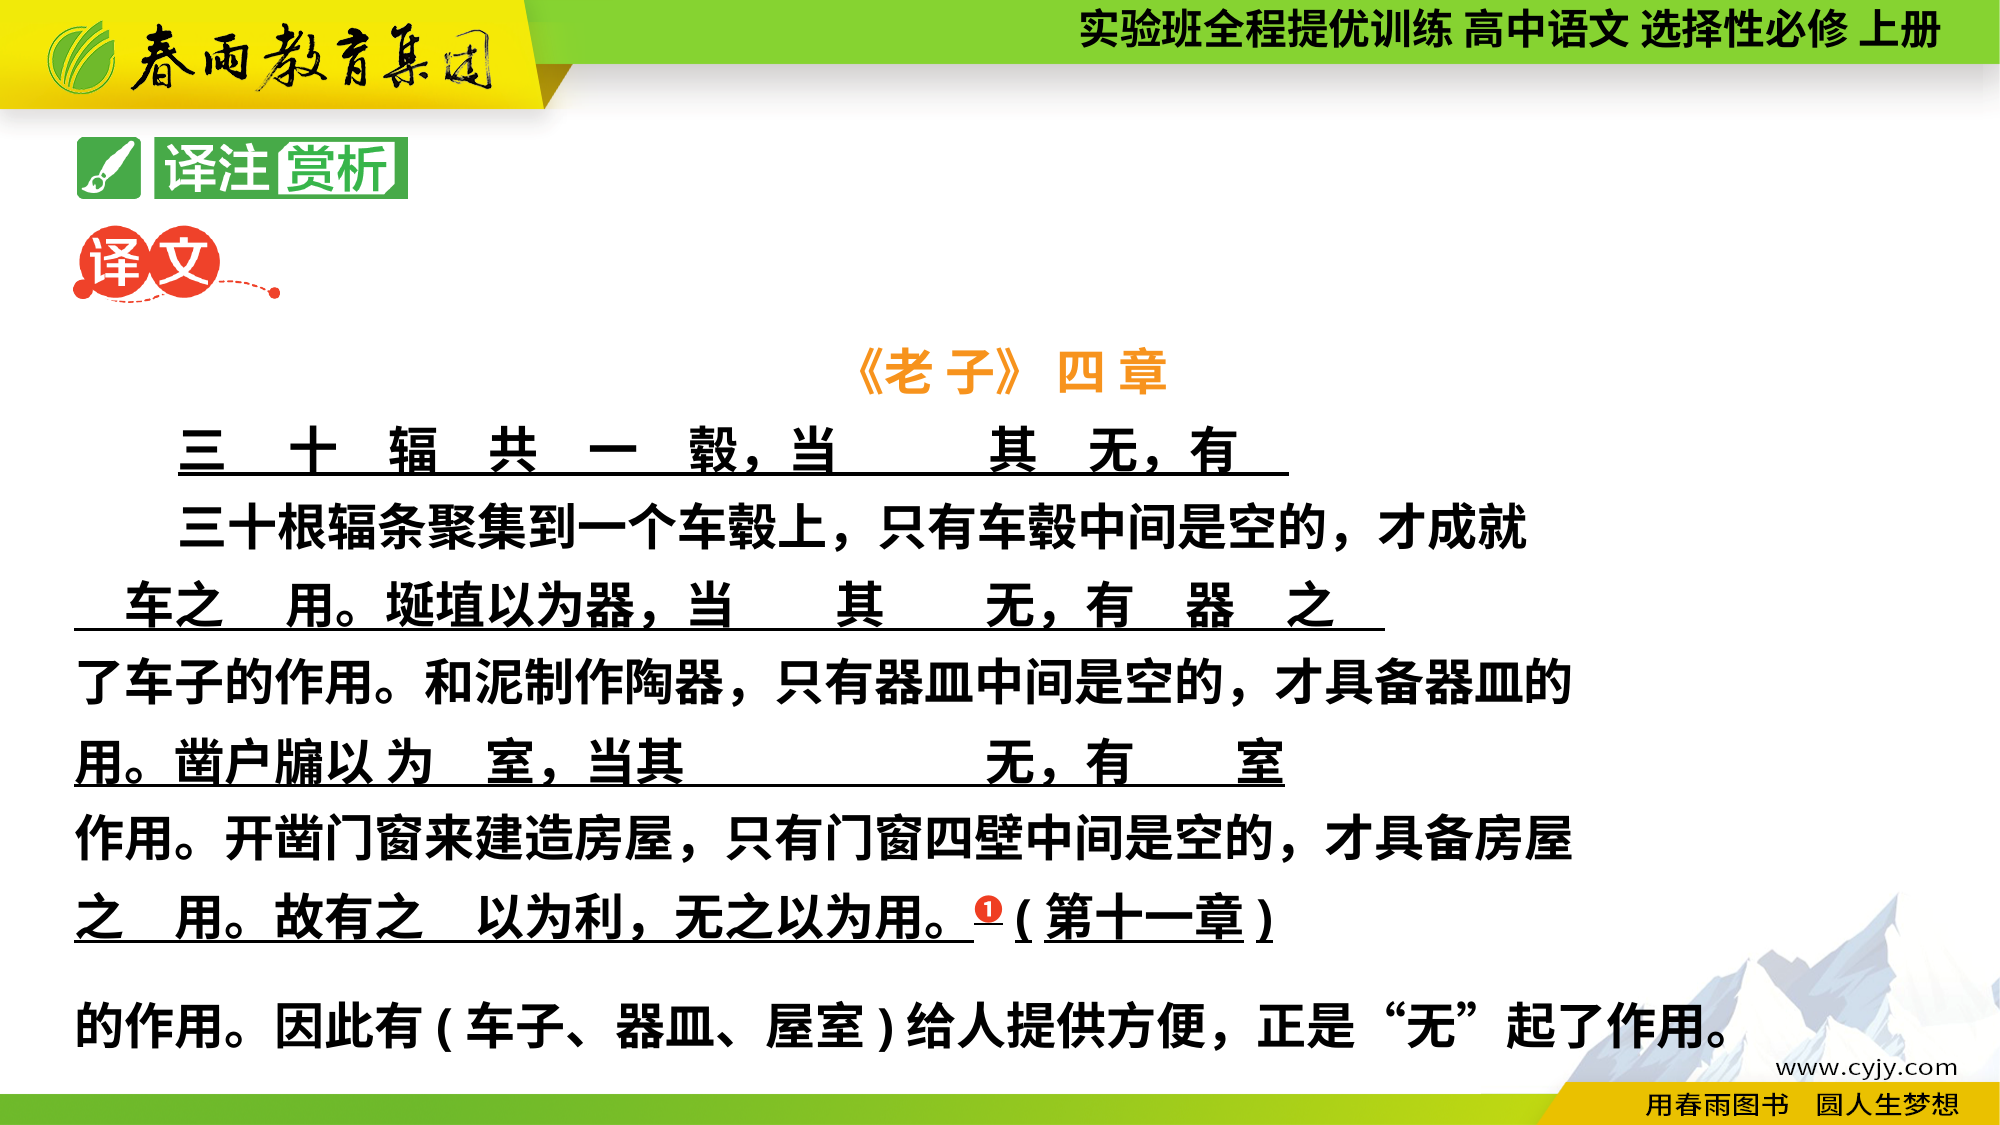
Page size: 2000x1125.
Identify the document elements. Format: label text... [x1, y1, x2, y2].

picture [0, 0, 2000, 1125]
text_box 三十根辐条聚集到一个车毂上，只有车毂中间是空的，才成就 了车子的作用。和泥制作陶器，只有器皿中间是空的，才具备器皿的 作用。开凿门窗来建造房屋，只有门窗四壁中间是空的，才具备房屋 的作用。因此有(车子、器皿、屋室)给人提供方便，正是“无”起了作用。 [59, 469, 1944, 1063]
